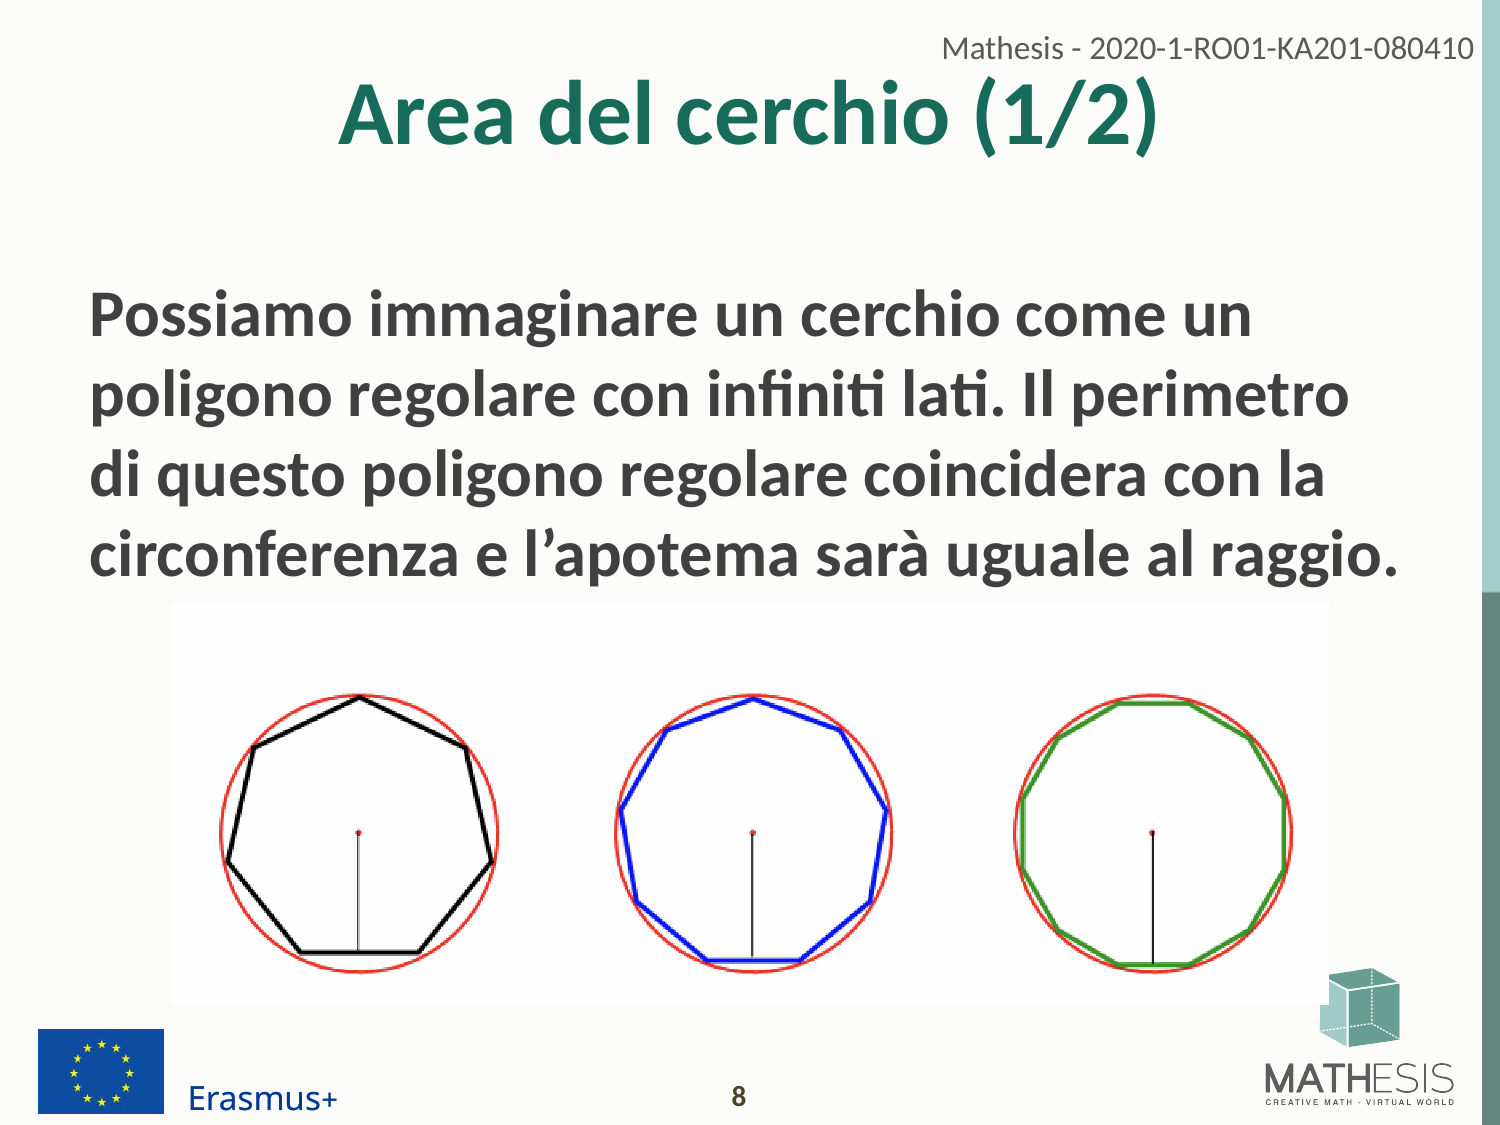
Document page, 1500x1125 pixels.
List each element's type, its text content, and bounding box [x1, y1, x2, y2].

list Possiamo immaginare un cerchio come un poligono regolare con infiniti lati. Il perimetro di questo poligono regolare coincidera con la circonferenza e l’apotema sarà uguale al raggio. [75, 262, 1425, 1005]
picture [170, 602, 1329, 1006]
title Area del cerchio (1/2) [75, 45, 1425, 233]
picture [38, 1029, 164, 1114]
